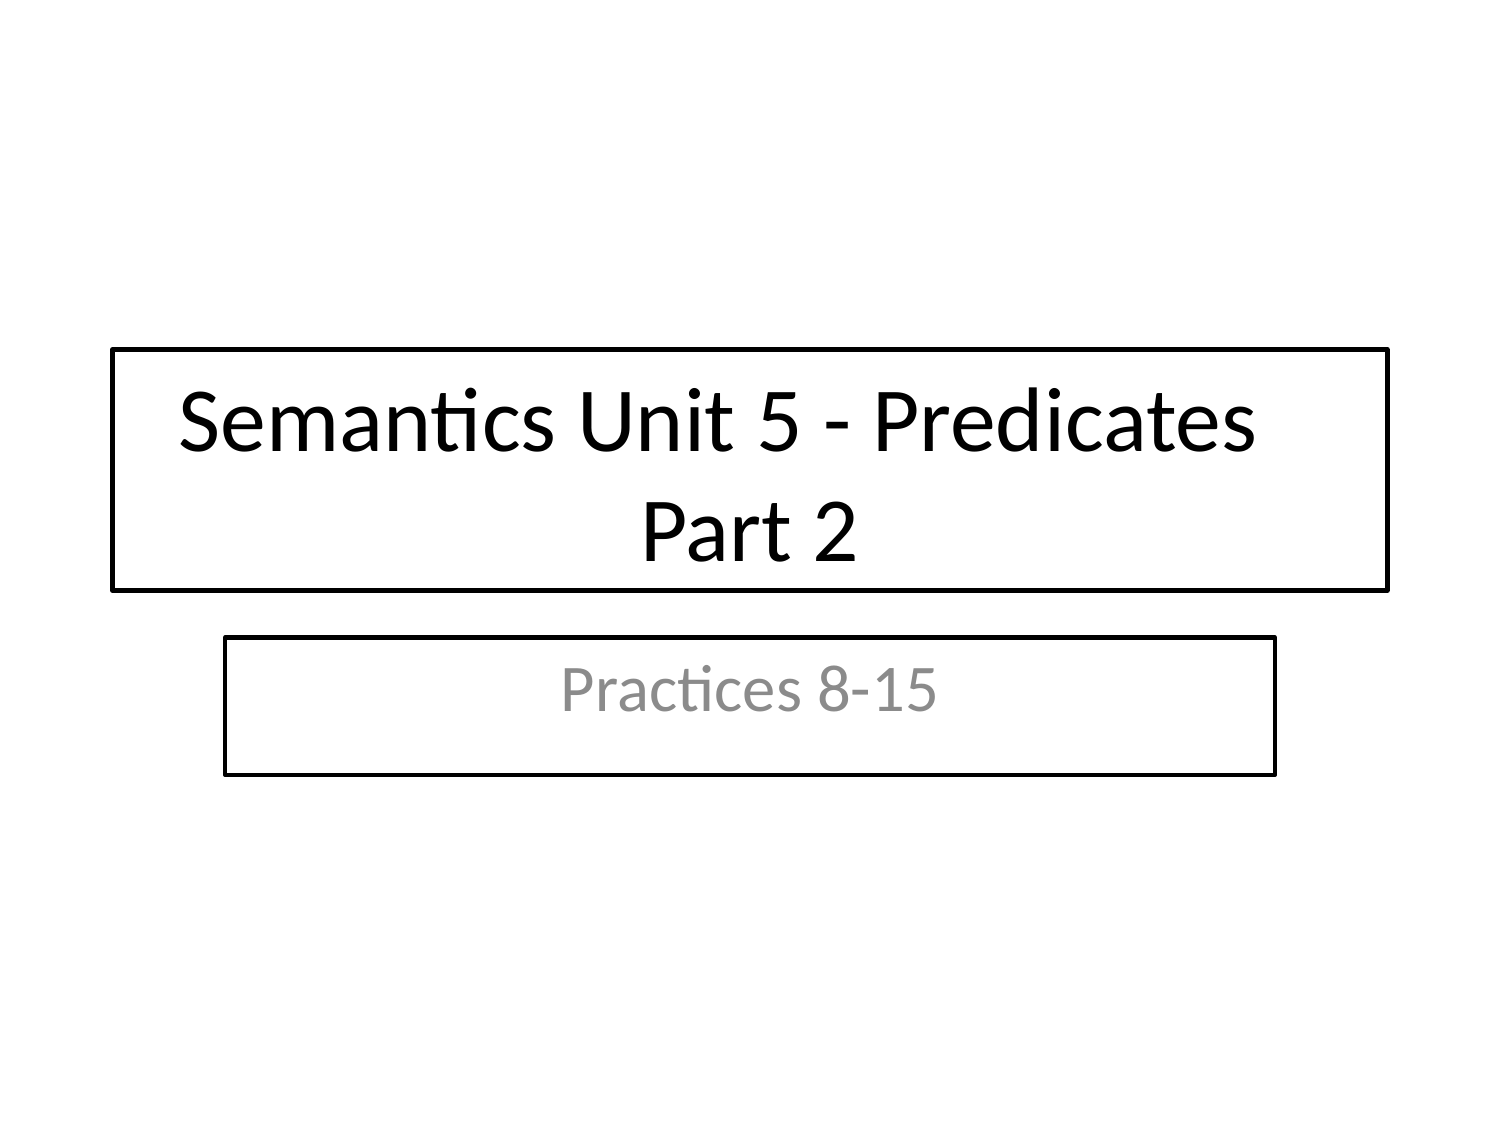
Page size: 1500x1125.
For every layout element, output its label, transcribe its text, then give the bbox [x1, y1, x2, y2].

title Semantics Unit 5 - Predicates Part 2 [110, 347, 1390, 593]
subtitle Practices 8-15 [223, 635, 1277, 777]
